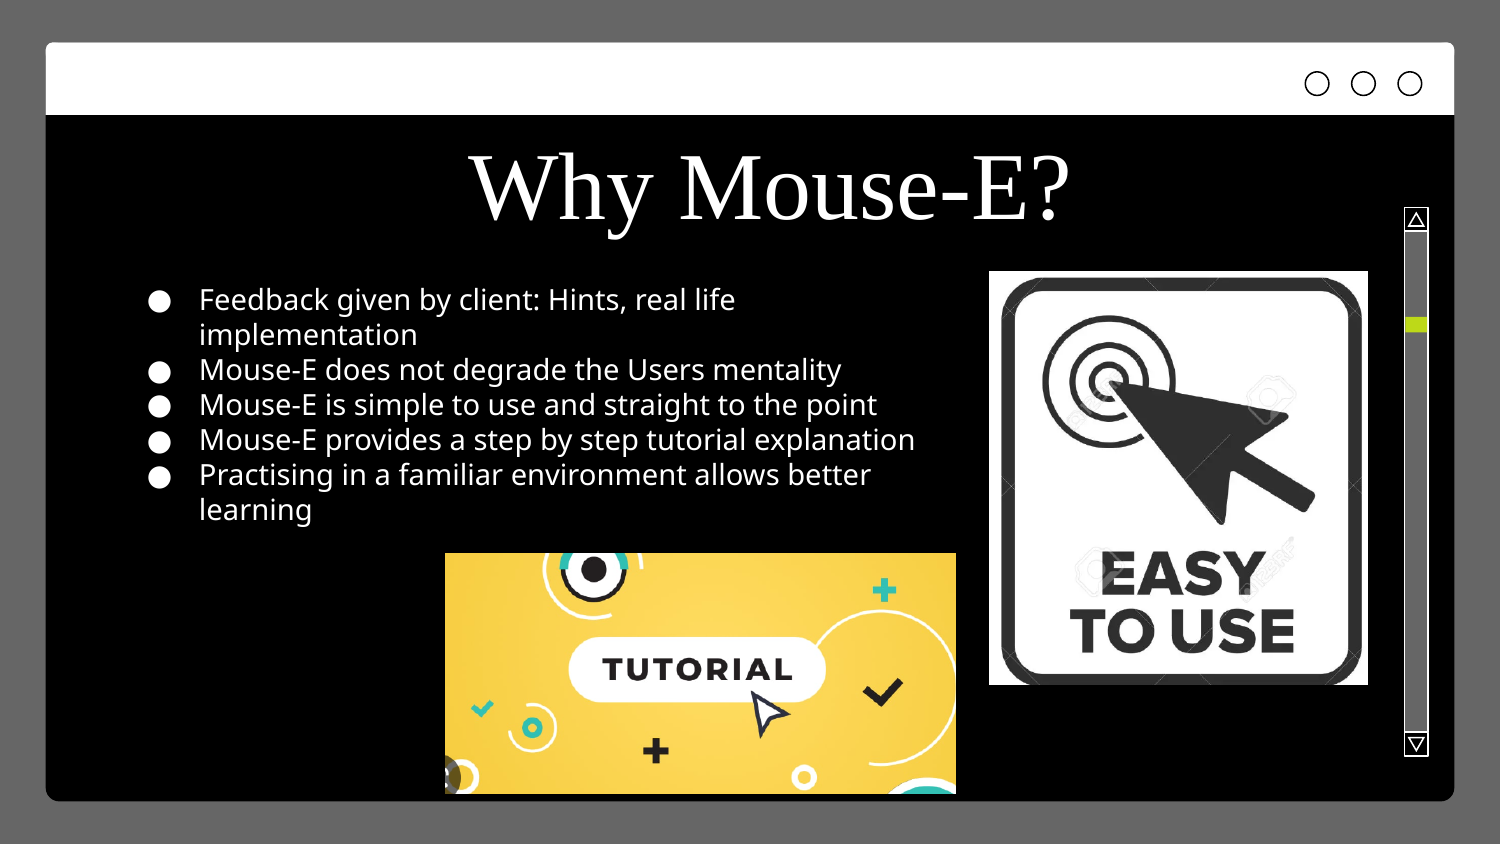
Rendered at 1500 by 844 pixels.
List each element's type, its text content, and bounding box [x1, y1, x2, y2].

picture [989, 271, 1368, 686]
text_box Feedback given by client: Hints, real life implementation Mouse-E does not degrade the Users mentality Mouse-E is simple to use and straight to the point Mouse-E provides a step by step tutorial explanation Practising in a familiar environment allows better learning [108, 266, 956, 542]
text_box Why Mouse-E? [347, 109, 1194, 254]
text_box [1404, 207, 1429, 757]
picture [444, 553, 956, 794]
